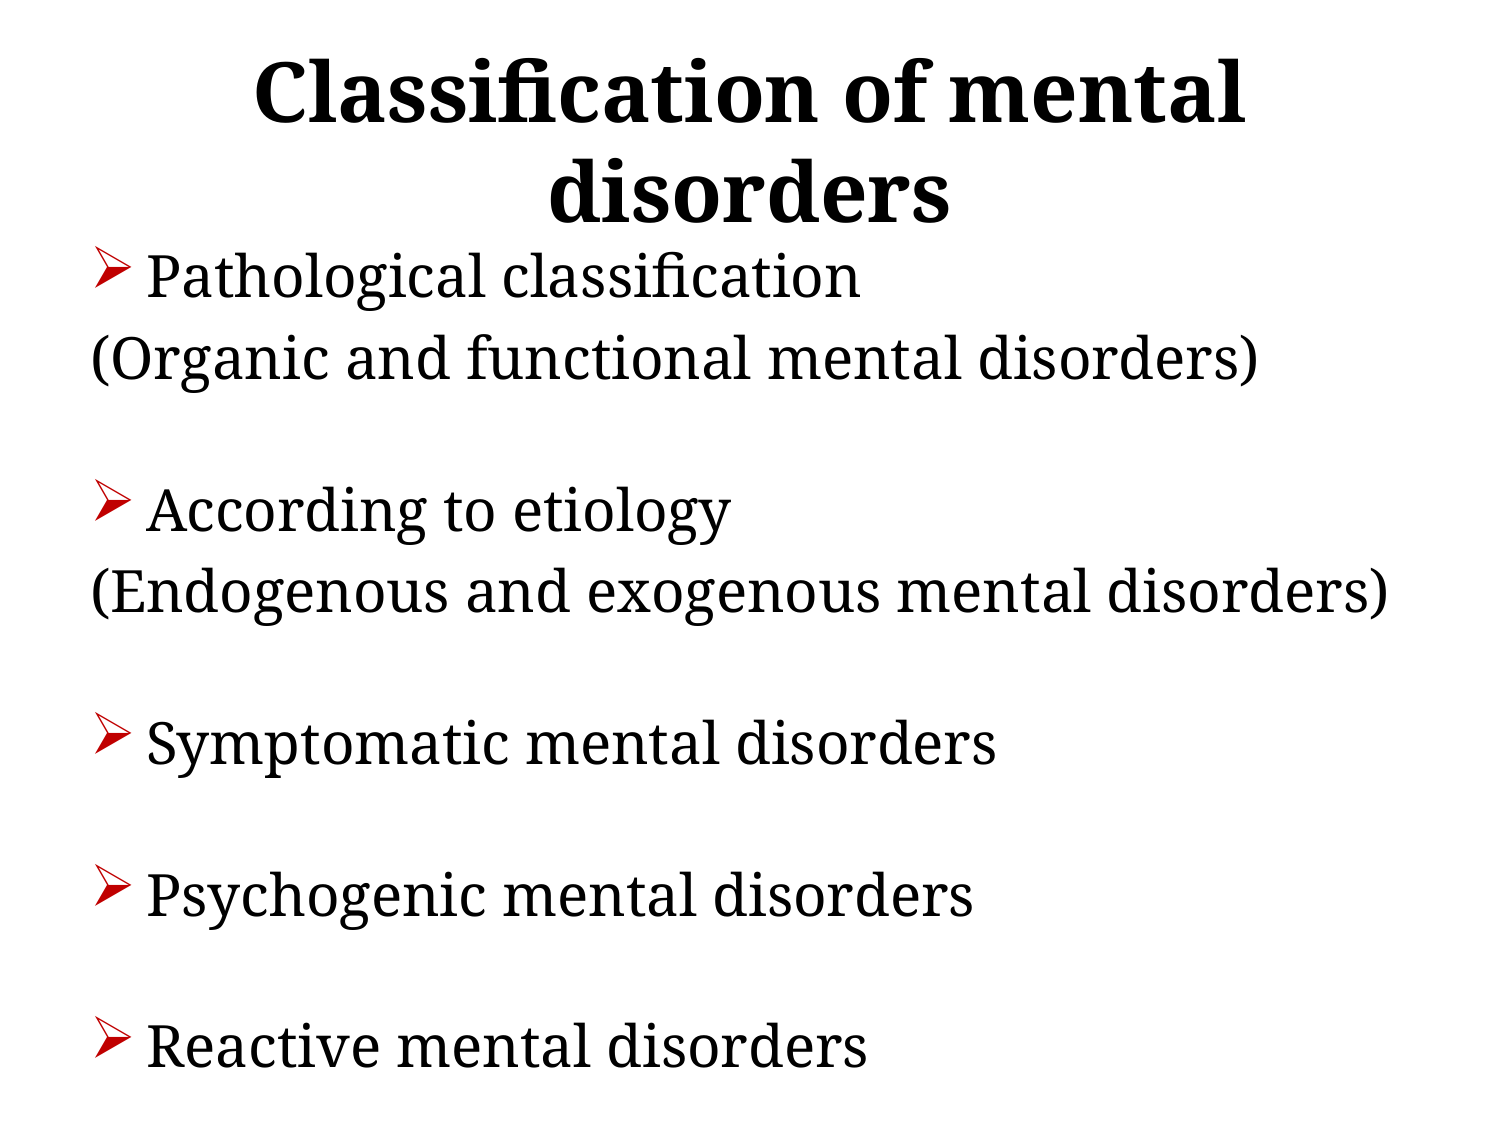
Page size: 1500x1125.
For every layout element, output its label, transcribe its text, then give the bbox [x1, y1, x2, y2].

title Classification of mental disorders [75, 45, 1425, 231]
list Pathological classification (Organic and functional mental disorders) According to etiology (Endogenous and exogenous mental disorders) Symptomatic mental disorders Psychogenic mental disorders Reactive mental disorders [75, 231, 1471, 1005]
